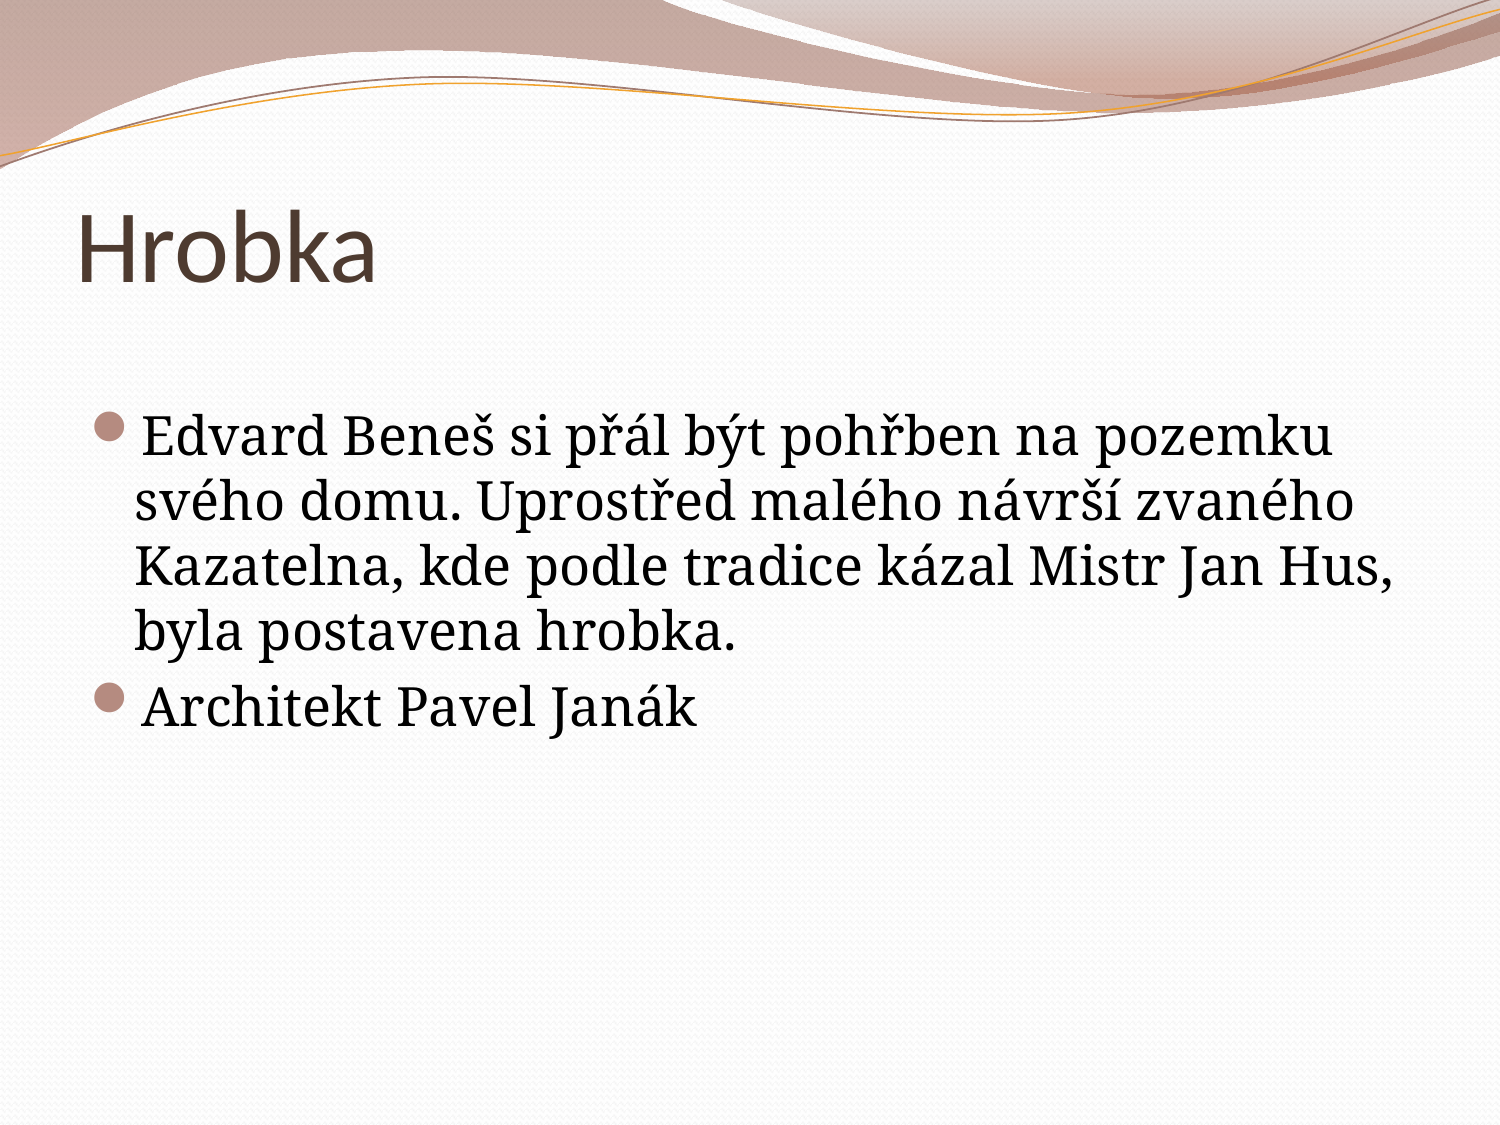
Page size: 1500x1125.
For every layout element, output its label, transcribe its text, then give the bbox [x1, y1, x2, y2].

title Hrobka [74, 115, 1426, 304]
list Edvard Beneš si přál být pohřben na pozemku svého domu. Uprostřed malého návrší zvaného Kazatelna, kde podle tradice kázal Mistr Jan Hus, byla postavena hrobka. Architekt Pavel Janák [74, 317, 1426, 1038]
